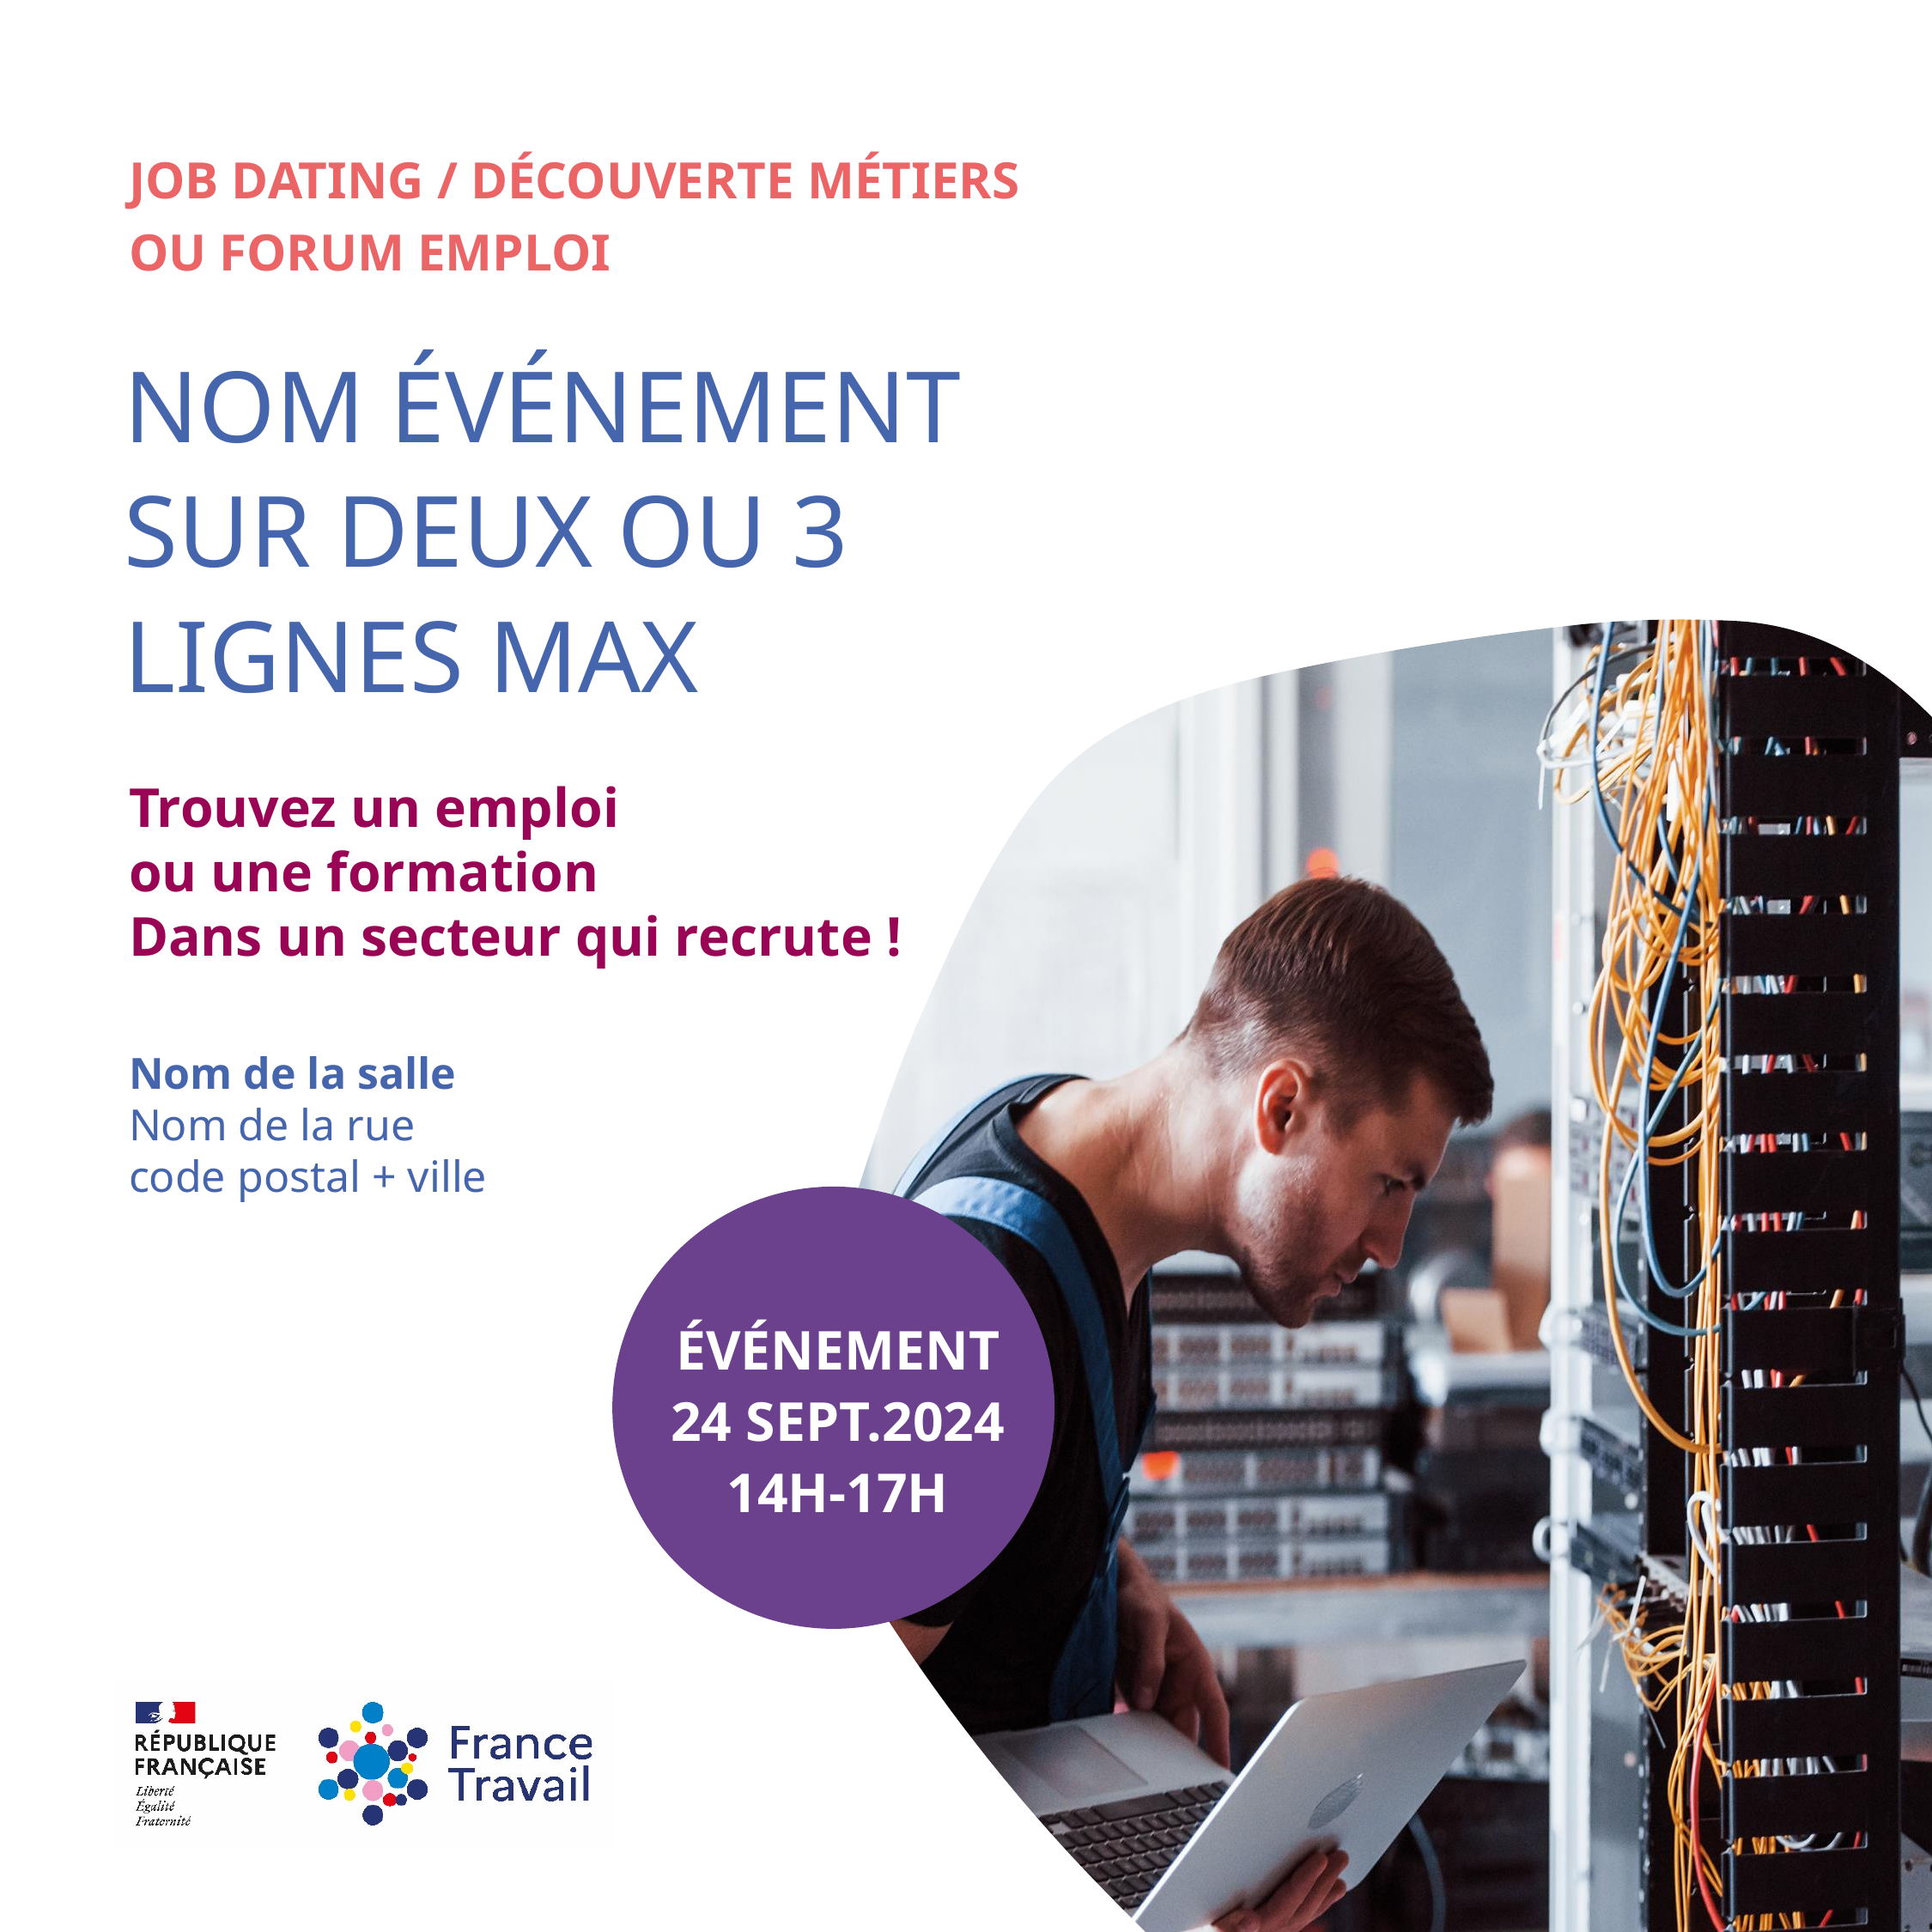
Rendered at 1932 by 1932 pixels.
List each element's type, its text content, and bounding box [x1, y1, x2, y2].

text_box Trouvez un emploi ou une formation Dans un secteur qui recrute ! [116, 767, 1165, 973]
picture [113, 1680, 614, 1847]
text_box Job dating / découverte métiers ou Forum emploi [116, 131, 1214, 288]
text_box Nom de la salle Nom de la rue code postal + ville [116, 1040, 1252, 1207]
text_box [648, 1530, 1019, 1630]
text_box Nom événement Sur deux ou 3 lignes max [111, 330, 1210, 719]
text_box [890, 619, 1932, 1932]
text_box Événement 24 sept.2024 14h-17h [536, 1302, 1139, 1530]
text_box [638, 1207, 1029, 1302]
